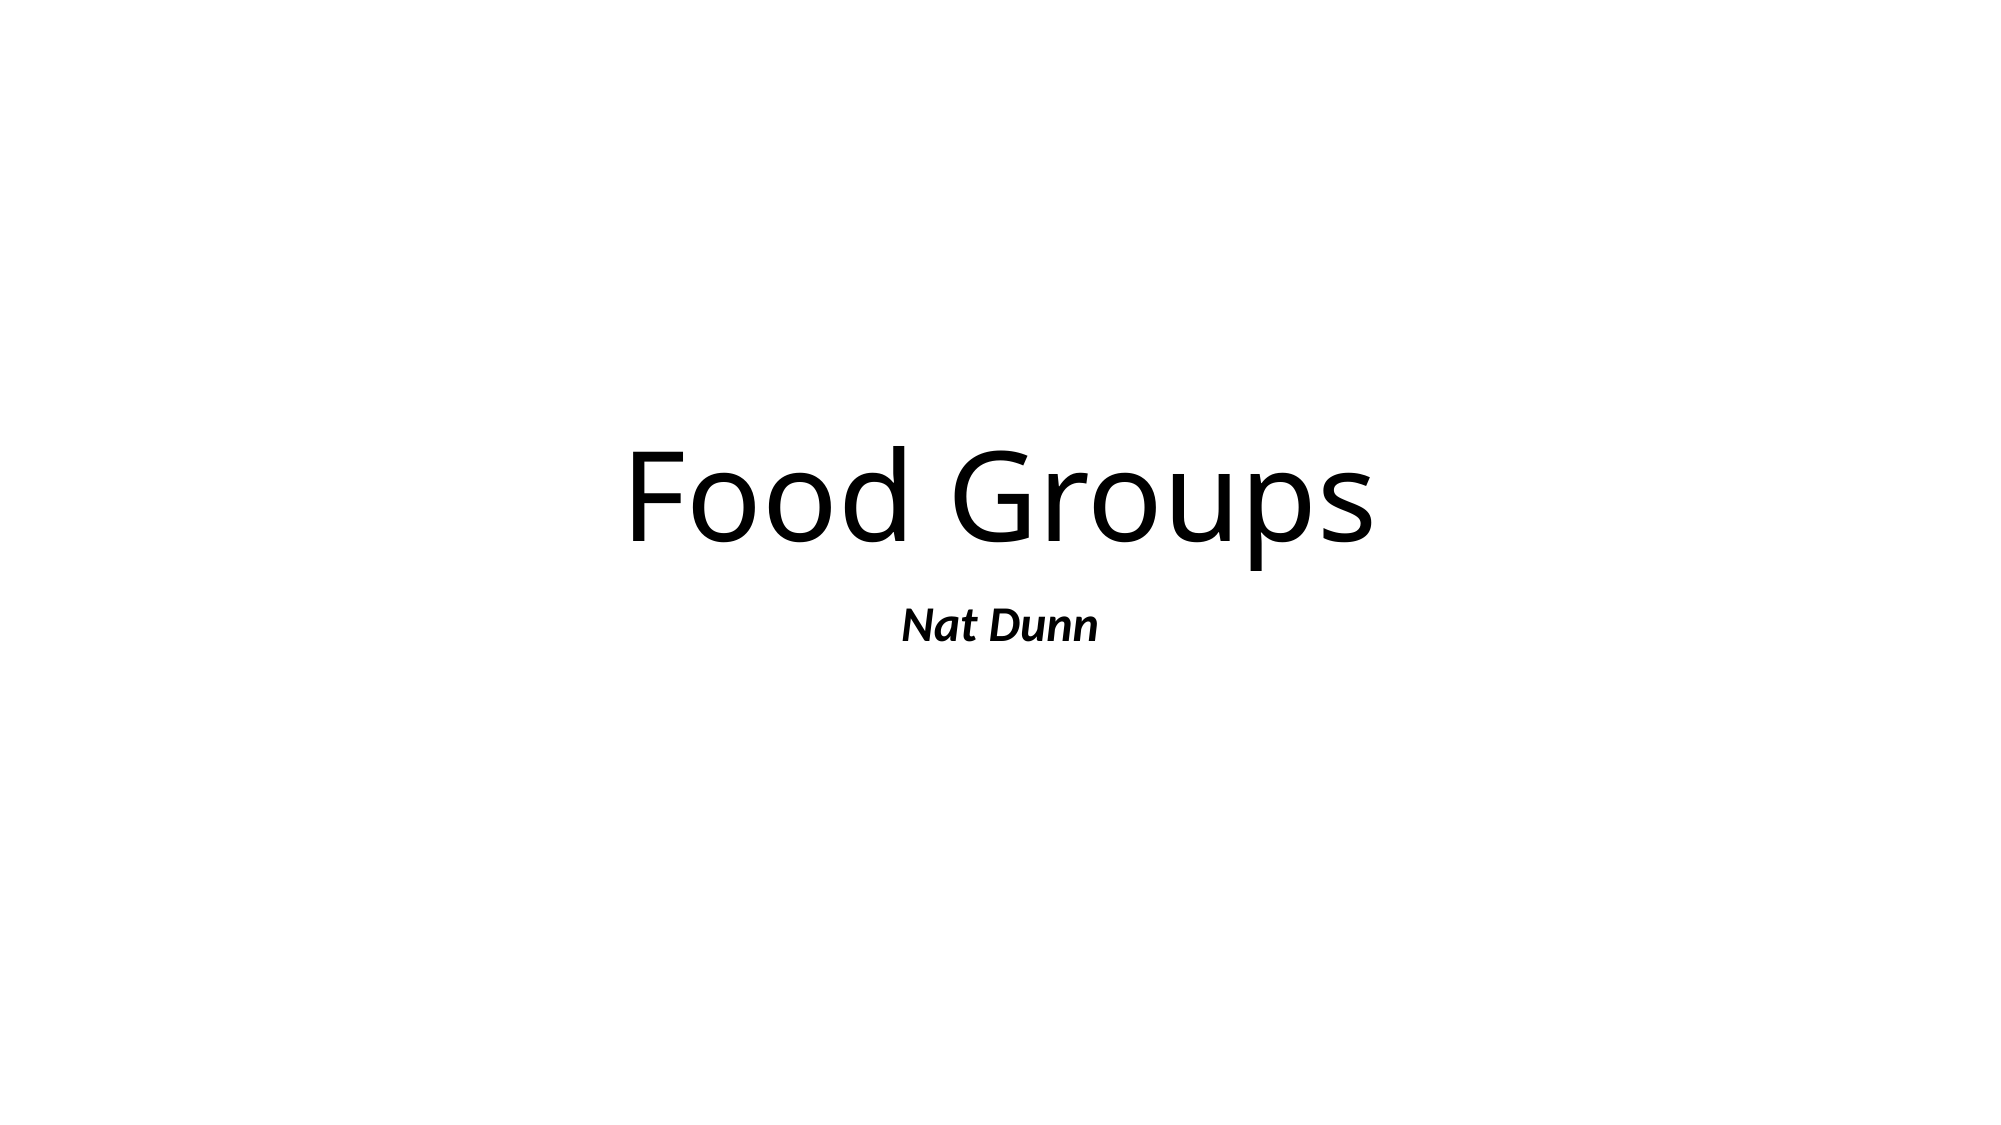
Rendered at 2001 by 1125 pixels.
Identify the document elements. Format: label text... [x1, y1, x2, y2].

subtitle Nat Dunn [249, 590, 1750, 863]
title Food Groups [249, 184, 1750, 576]
